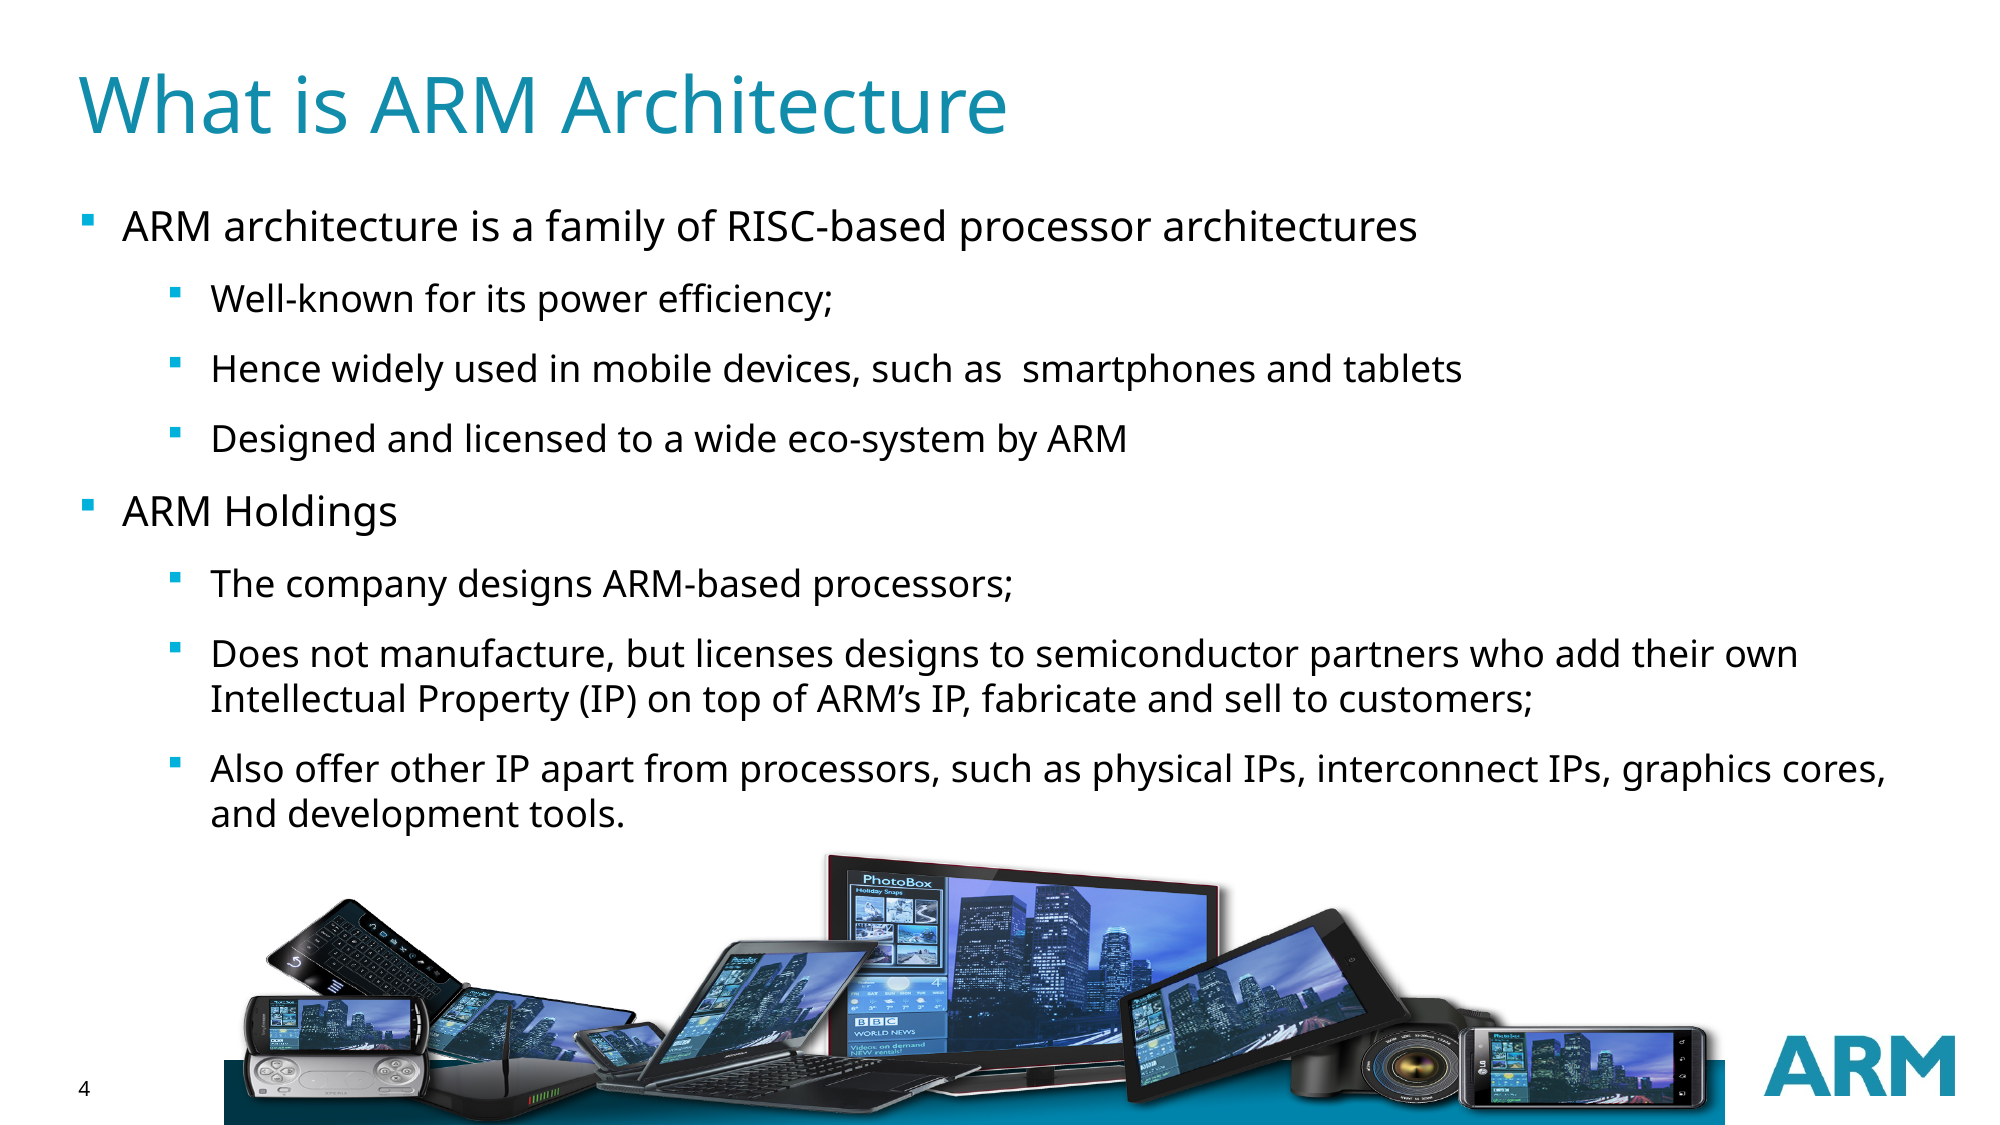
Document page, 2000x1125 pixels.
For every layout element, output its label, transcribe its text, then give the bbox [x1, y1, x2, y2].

list ARM architecture is a family of RISC-based processor architectures Well-known for its power efficiency; Hence widely used in mobile devices, such as smartphones and tablets Designed and licensed to a wide eco-system by ARM ARM Holdings The company designs ARM-based processors; Does not manufacture, but licenses designs to semiconductor partners who add their own Intellectual Property (IP) on top of ARM’s IP, fabricate and sell to customers; Also offer other IP apart from processors, such as physical IPs, interconnect IPs, graphics cores, and development tools. [78, 200, 1938, 968]
picture [1763, 1035, 1955, 1096]
title What is ARM Architecture [78, 55, 1910, 150]
picture [224, 843, 1725, 1122]
